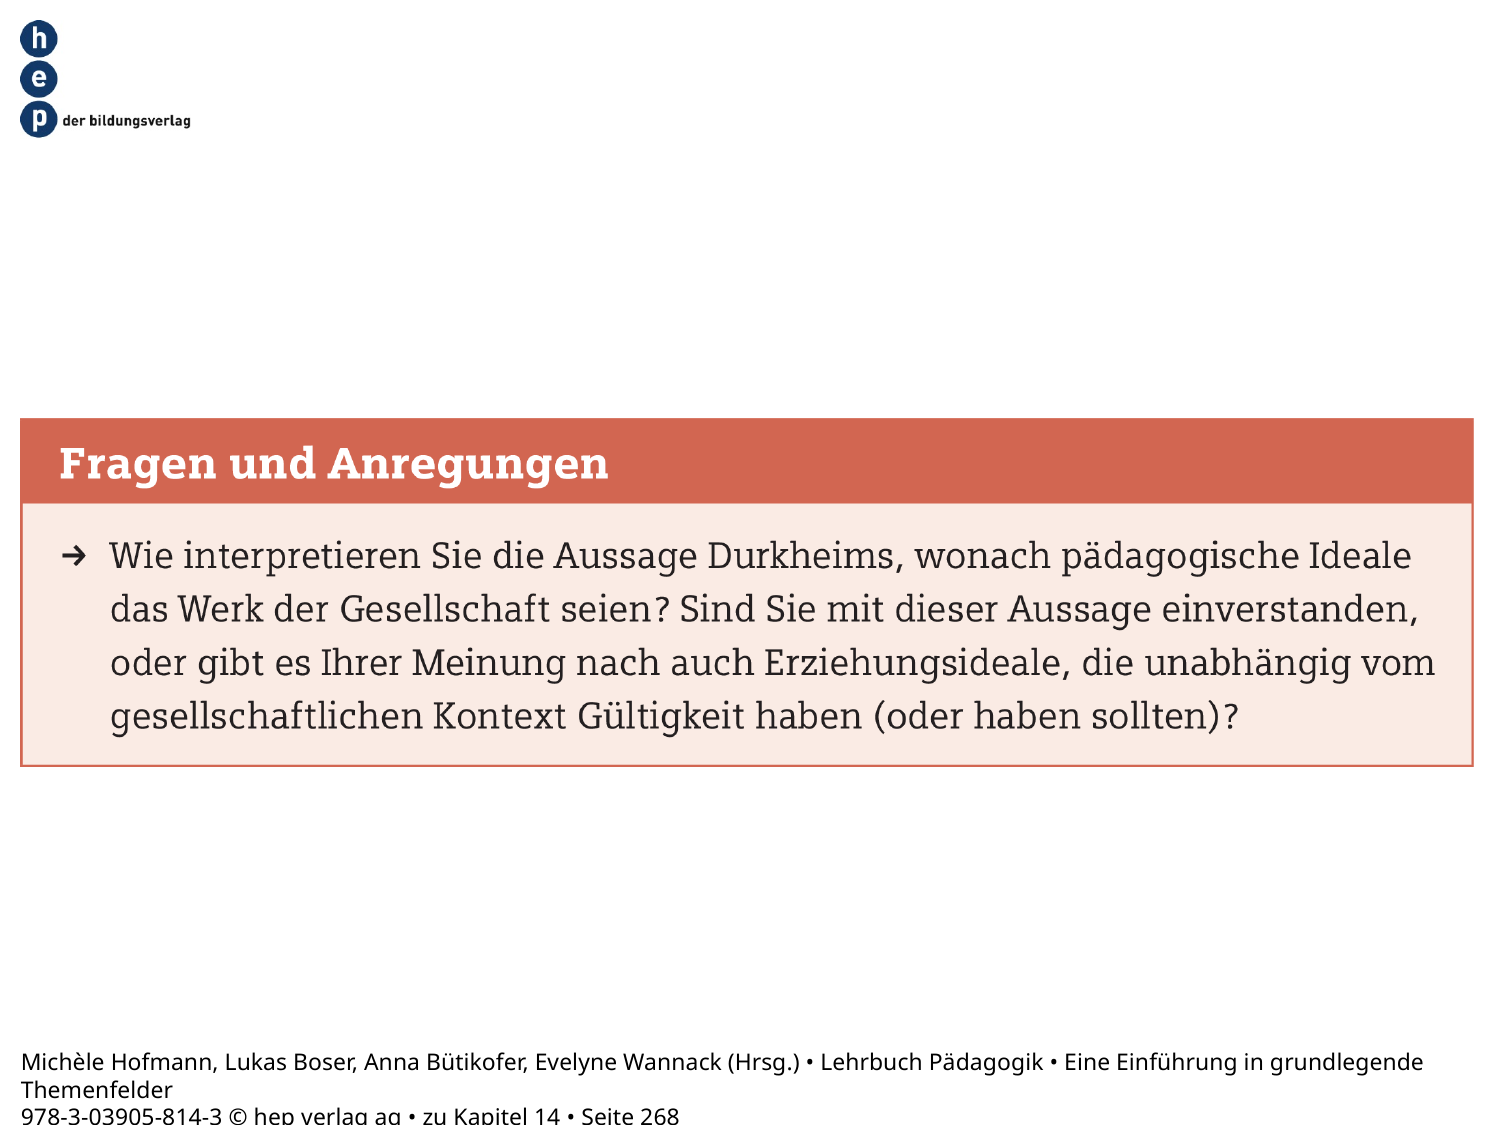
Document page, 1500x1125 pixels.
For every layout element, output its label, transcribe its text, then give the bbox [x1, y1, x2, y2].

picture [20, 20, 195, 139]
picture [20, 416, 1480, 767]
text_box Michèle Hofmann, Lukas Boser, Anna Bütikofer, Evelyne Wannack (Hrsg.) • Lehrbuch Pädagogik • Eine Einführung in grundlegende Themenfelder 978-3-03905-814-3 © hep verlag ag • zu Kapitel 14 • Seite 268 [20, 1047, 1480, 1125]
